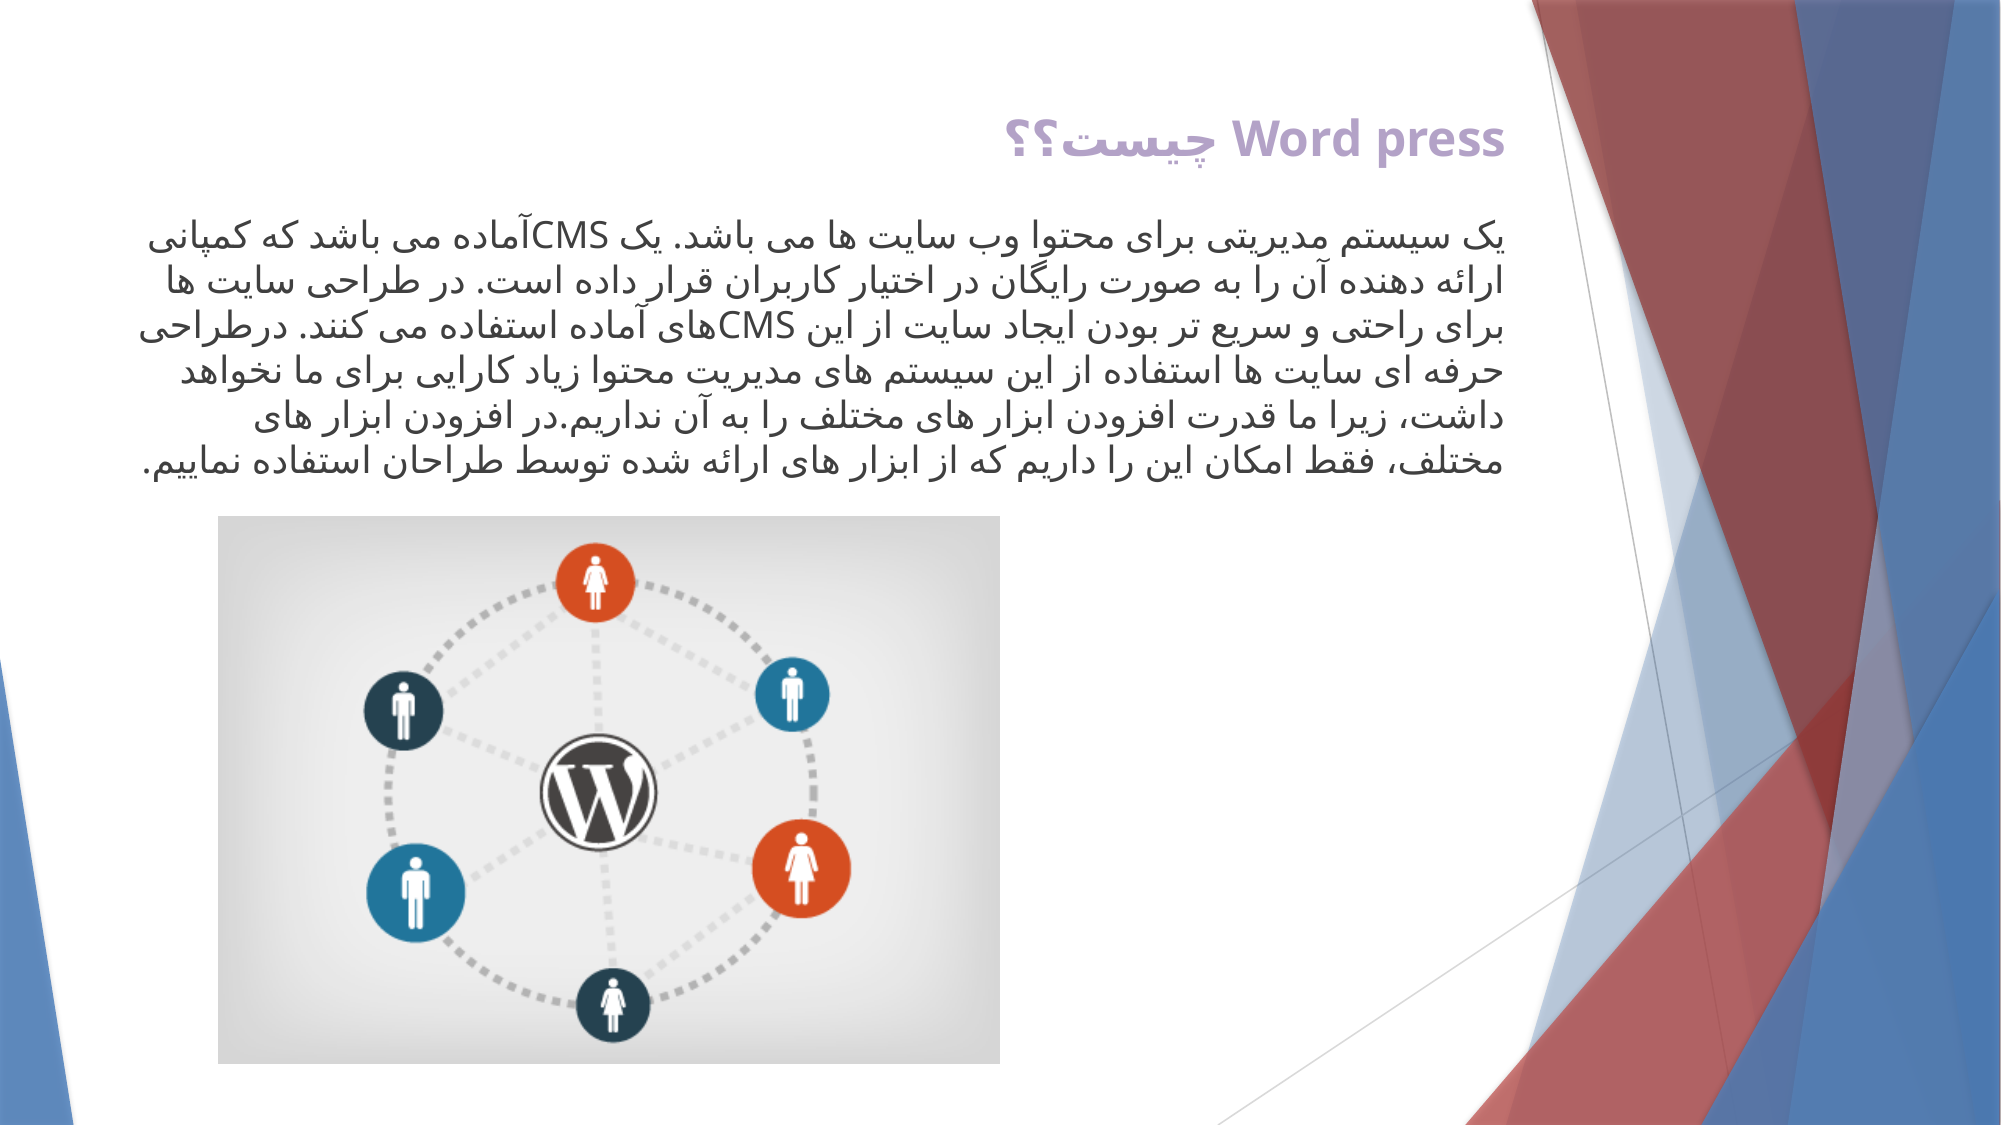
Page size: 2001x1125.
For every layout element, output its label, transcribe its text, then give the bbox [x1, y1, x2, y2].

list یک سیستم مدیریتی برای محتوا وب سایت ها می باشد. یک CMSآماده می باشد که کمپانی ارائه دهنده آن را به صورت رایگان در اختیار کاربران قرار داده است. در طراحی سایت ها برای راحتی و سریع تر بودن ایجاد سایت از این CMSهای آماده استفاده می کنند. درطراحی حرفه ای سایت ها استفاده از این سیستم های مدیریت محتوا زیاد کارایی برای ما نخواهد داشت، زیرا ما قدرت افزودن ابزار های مختلف را به آن نداریم.در افزودن ابزار های مختلف، فقط امکان این را داریم که از ابزار های ارائه شده توسط طراحان استفاده نماییم. [111, 203, 1522, 992]
title Word press چیست؟؟ [111, 99, 1522, 203]
picture [218, 515, 1001, 1064]
